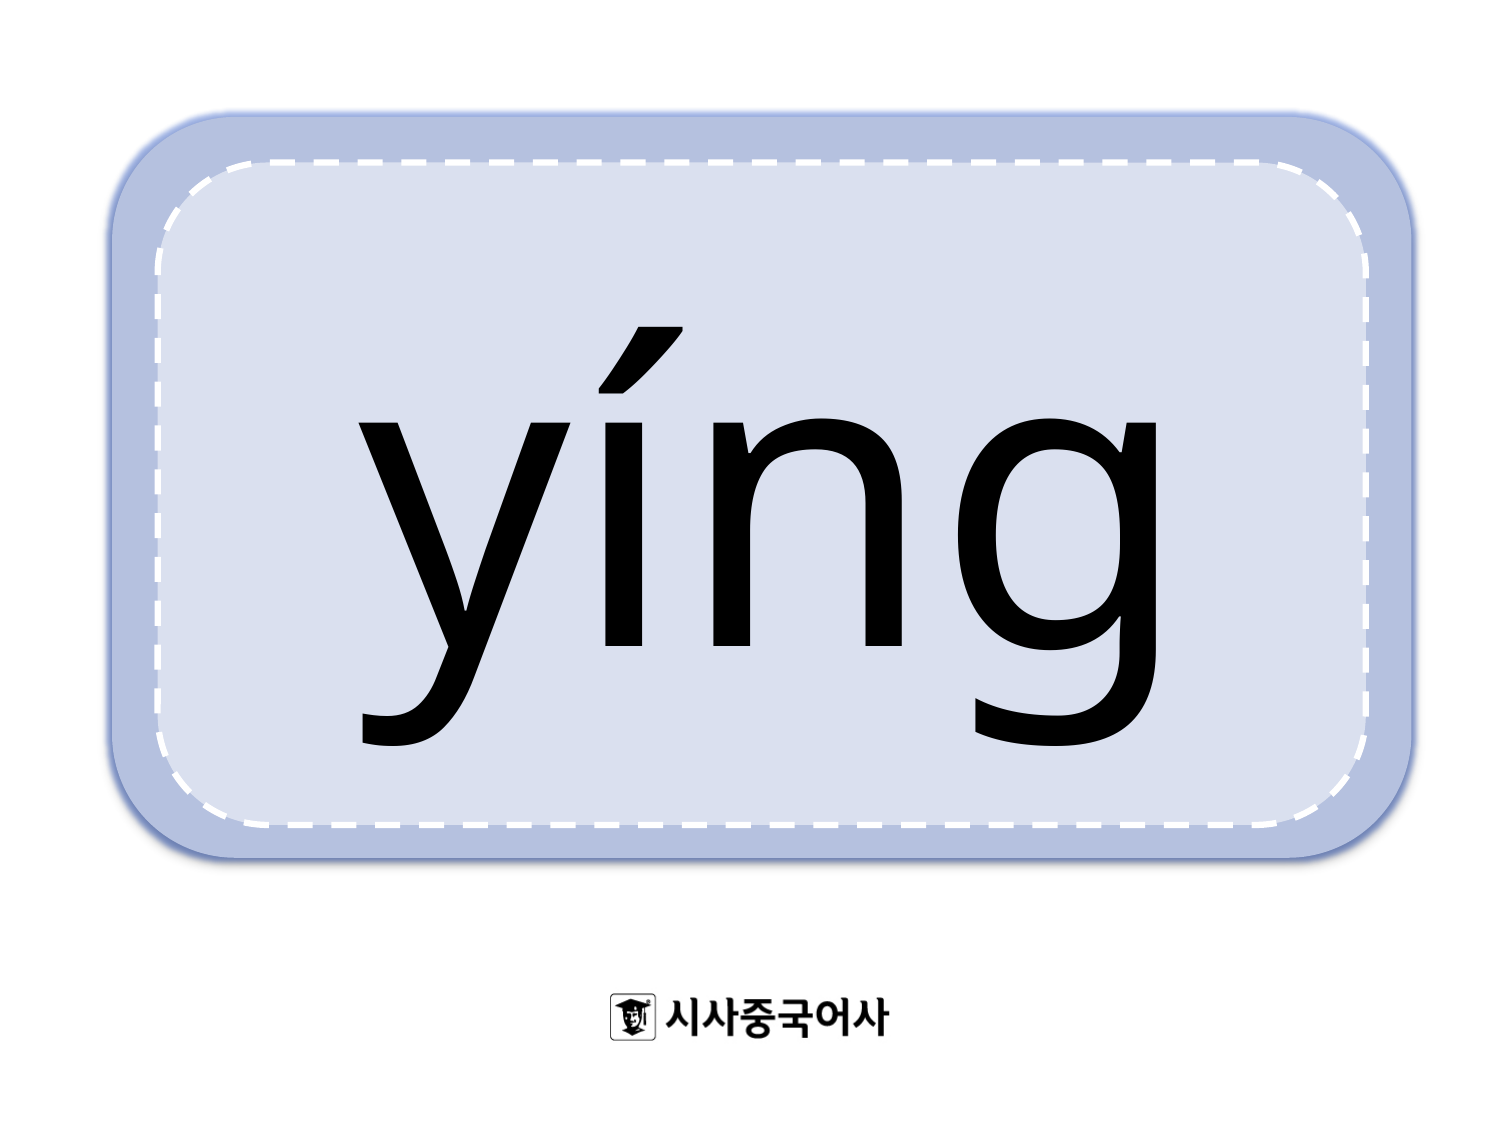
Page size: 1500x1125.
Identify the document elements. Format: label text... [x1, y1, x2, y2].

picture [602, 987, 898, 1047]
text_box yíng [171, 148, 1380, 811]
